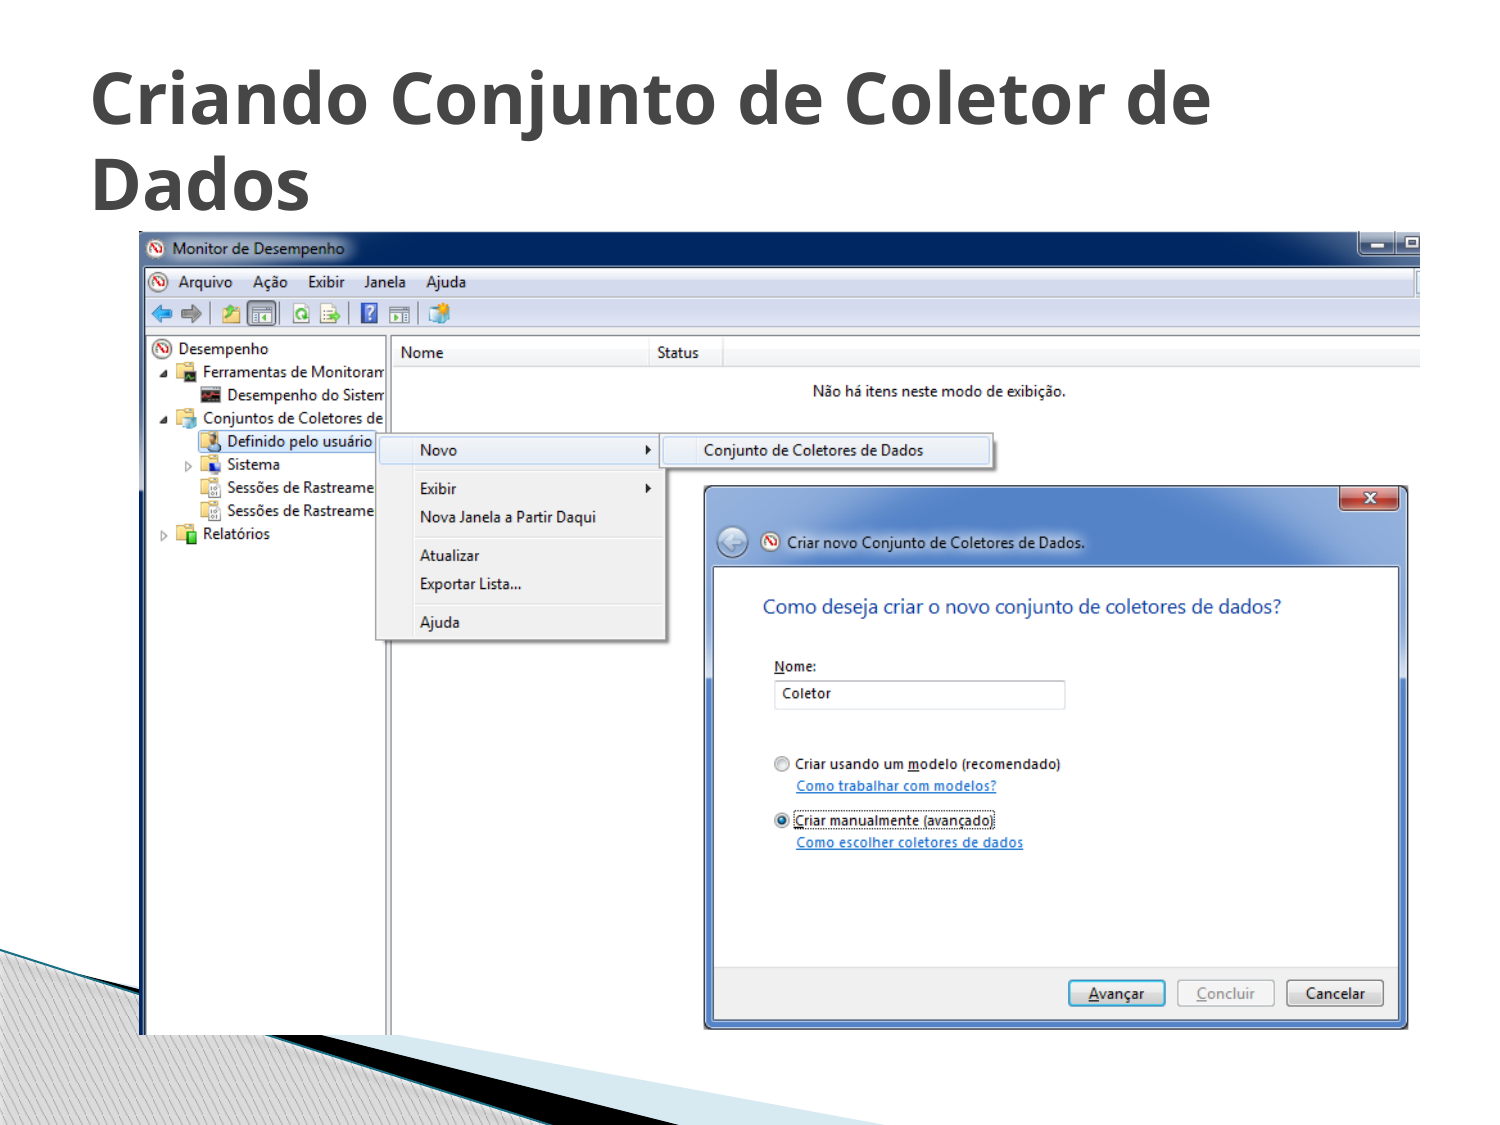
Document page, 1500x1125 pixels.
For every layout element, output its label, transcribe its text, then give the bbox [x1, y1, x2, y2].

title Criando Conjunto de Coletor de Dados [75, 45, 1425, 233]
picture [139, 231, 1421, 1036]
